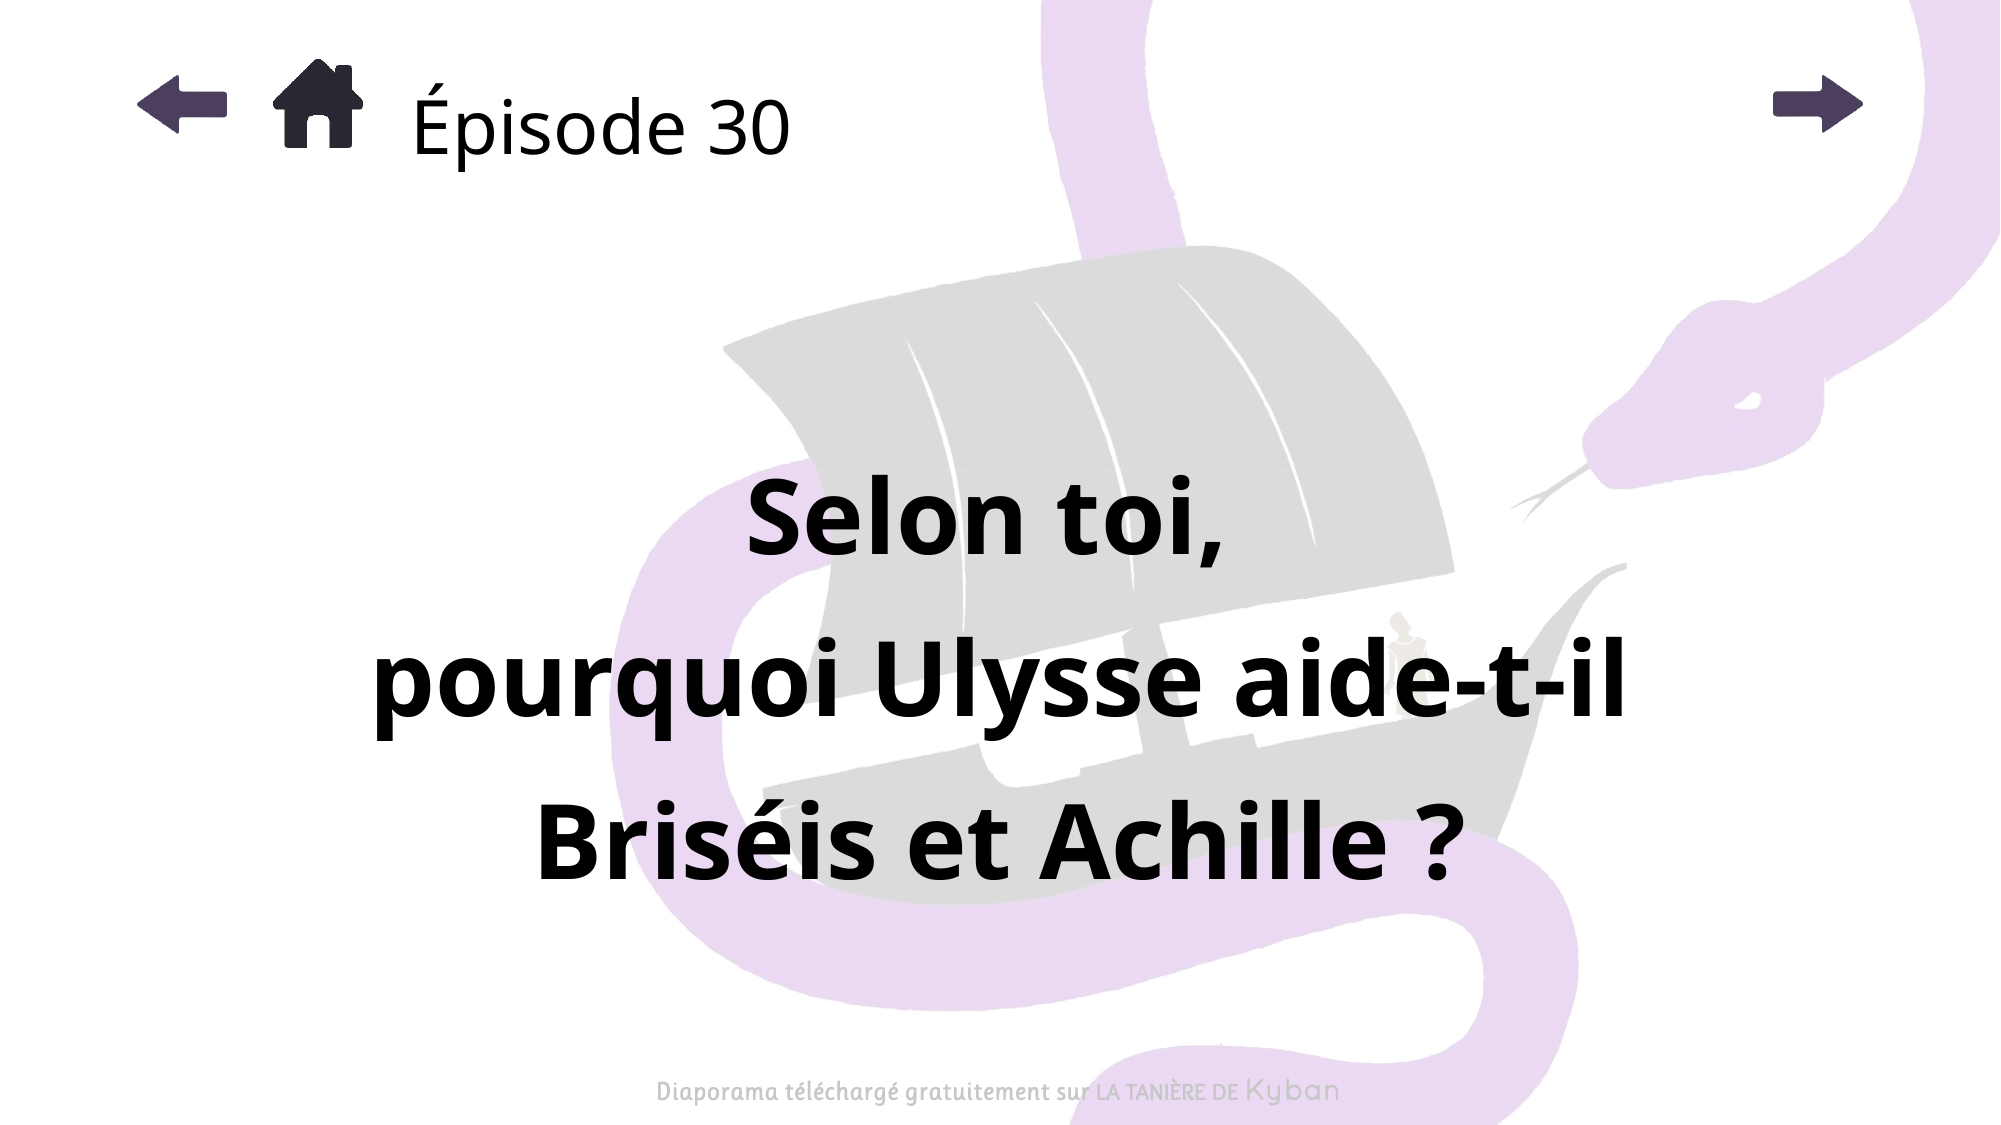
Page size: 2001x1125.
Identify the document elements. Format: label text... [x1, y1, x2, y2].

picture [0, 0, 2001, 1125]
title Épisode 30 [395, 59, 1863, 202]
list Selon toi, pourquoi Ulysse aide-t-il Briséis et Achille ? [137, 299, 1863, 1014]
